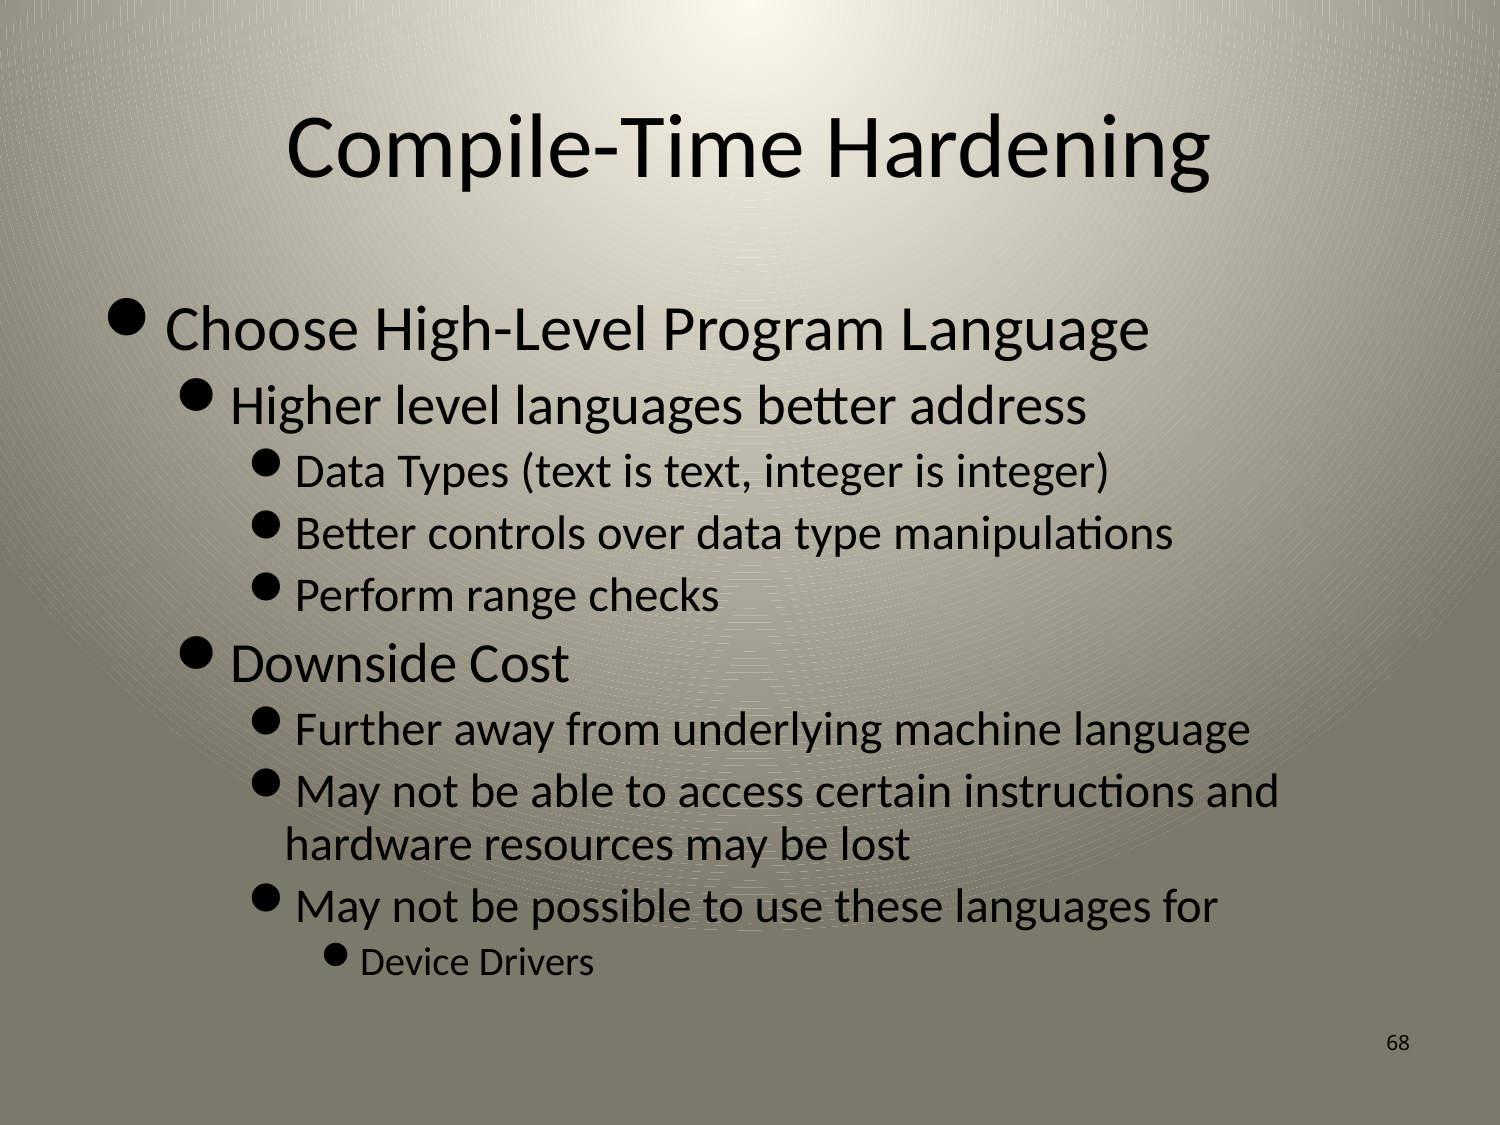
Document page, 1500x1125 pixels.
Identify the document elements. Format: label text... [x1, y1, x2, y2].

list Choose High-Level Program Language Higher level languages better address Data Types (text is text, integer is integer) Better controls over data type manipulations Perform range checks Downside Cost Further away from underlying machine language May not be able to access certain instructions and hardware resources may be lost May not be possible to use these languages for Device Drivers [87, 286, 1350, 993]
slide_number 68 [1074, 1021, 1425, 1067]
title Compile-Time Hardening [150, 37, 1350, 245]
